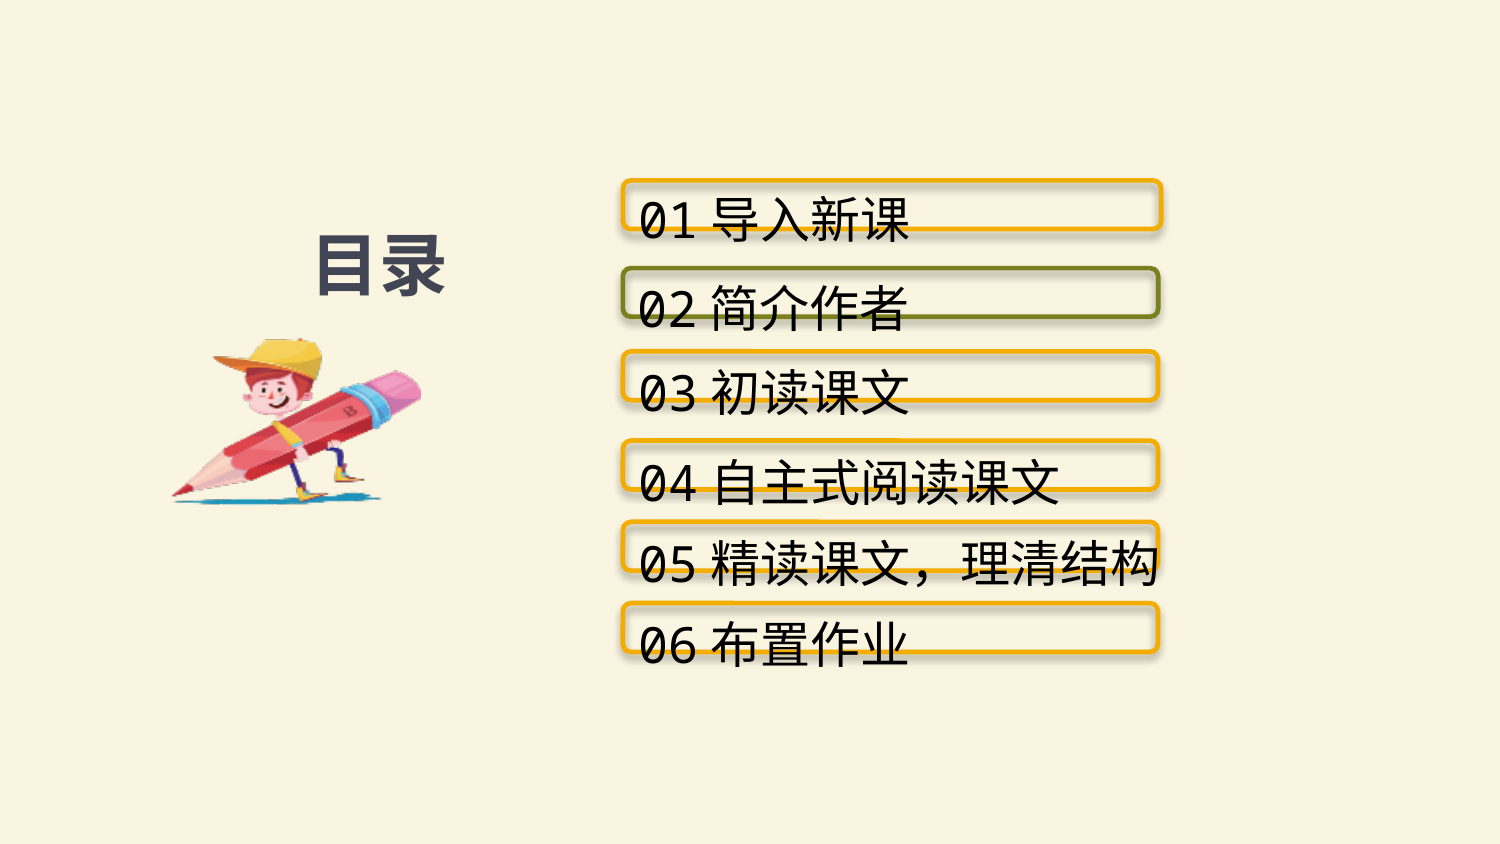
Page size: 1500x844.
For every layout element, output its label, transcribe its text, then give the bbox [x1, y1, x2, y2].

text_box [622, 180, 1162, 257]
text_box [622, 440, 1201, 520]
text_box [622, 521, 1201, 601]
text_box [622, 351, 1201, 431]
text_box 目录 [296, 214, 721, 312]
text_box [622, 603, 1201, 682]
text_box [622, 268, 1242, 346]
picture [171, 338, 421, 506]
